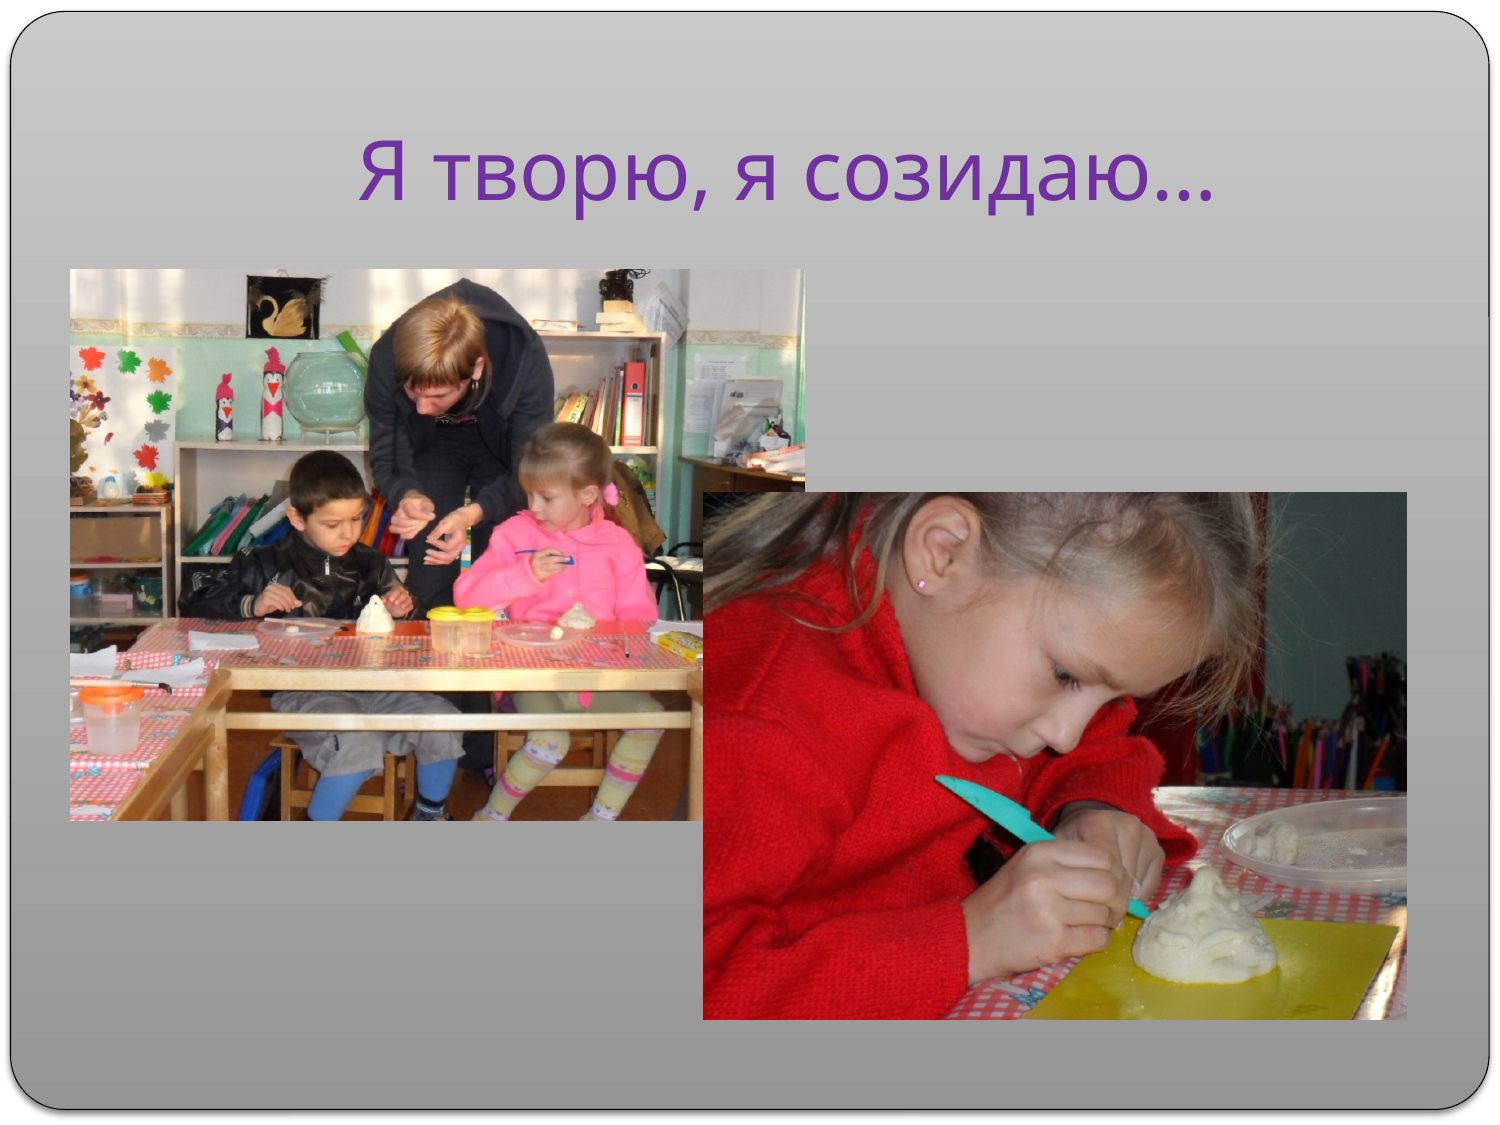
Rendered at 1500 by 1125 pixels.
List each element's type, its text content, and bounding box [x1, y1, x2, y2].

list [702, 491, 1407, 1020]
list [70, 269, 805, 821]
title Я творю, я созидаю… [150, 45, 1425, 233]
